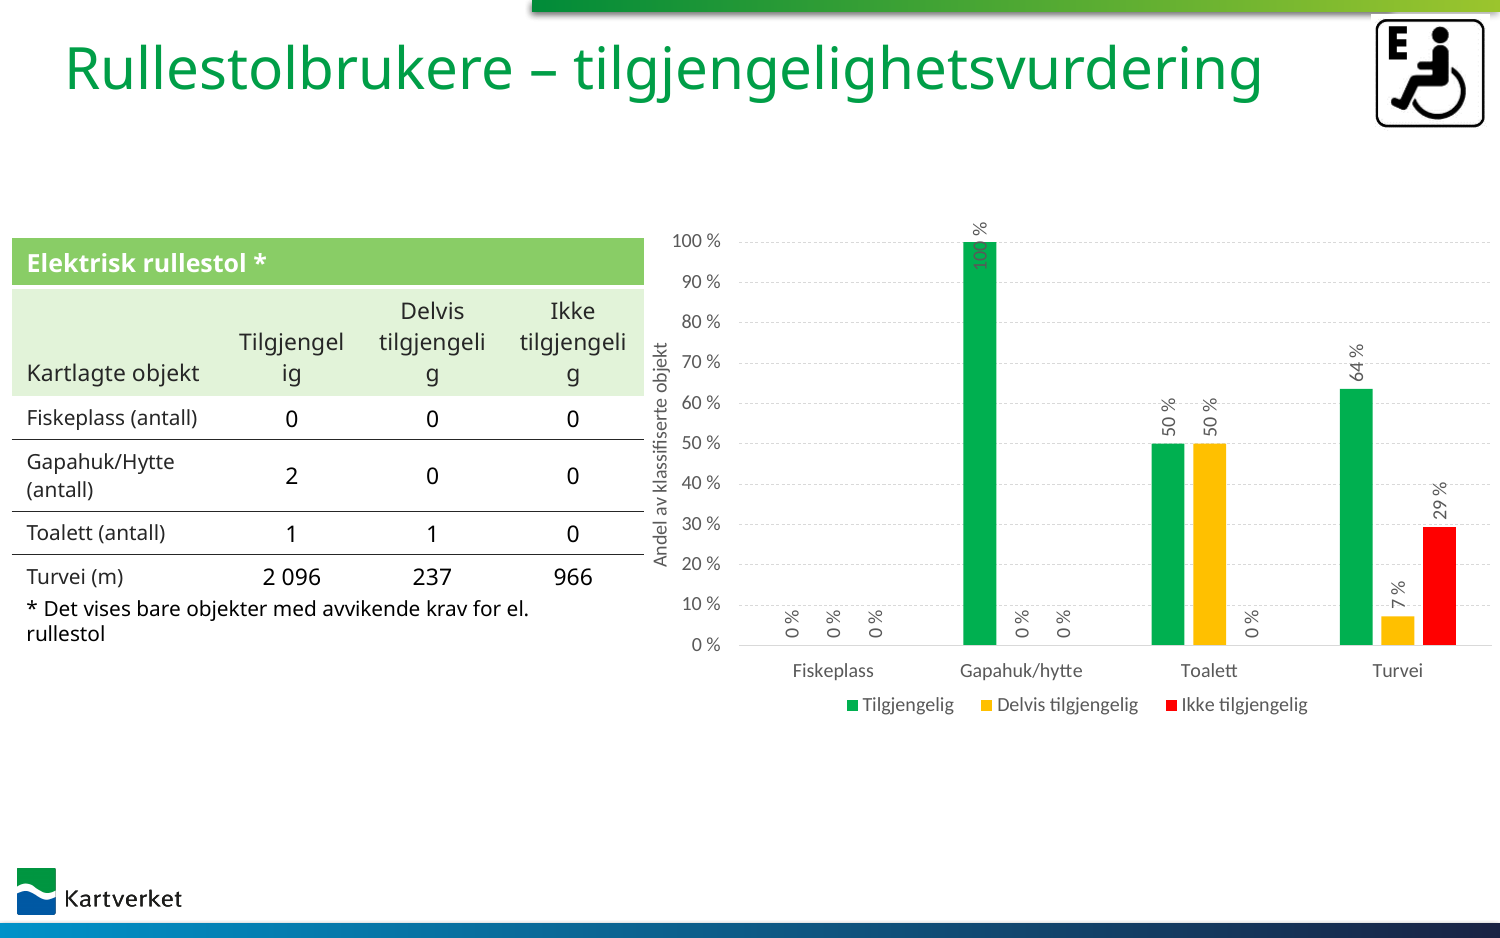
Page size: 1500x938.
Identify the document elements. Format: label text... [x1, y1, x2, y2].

table_cell Toalett (antall) [12, 512, 222, 554]
table_cell 0 [362, 440, 503, 511]
table_cell Fiskeplass (antall) [12, 396, 222, 439]
table_cell 2 [222, 440, 362, 511]
table_header Elektrisk rullestol * [12, 238, 638, 285]
text_box Rullestolbrukere – tilgjengelighetsvurdering [49, 12, 1372, 109]
table_cell 1 [222, 512, 362, 554]
table_cell 0 [222, 396, 362, 439]
table_cell 0 [503, 440, 638, 511]
text_box * Det vises bare objekter med avvikende krav for el. rullestol [11, 588, 597, 653]
table_cell Turvei (m) [12, 555, 222, 588]
picture [643, 218, 1500, 728]
table_cell 1 [362, 512, 503, 554]
table_cell 0 [503, 512, 638, 554]
table_cell Tilgjengelig [222, 289, 362, 396]
table_cell Delvis tilgjengelig [362, 289, 503, 396]
table_cell 0 [503, 396, 638, 439]
table_cell 966 [503, 555, 638, 598]
table_cell 237 [362, 555, 503, 588]
table_cell Ikke tilgjengelig [503, 289, 638, 396]
table_cell 0 [362, 396, 503, 439]
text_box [1371, 13, 1491, 133]
table_cell 2 096 [222, 555, 362, 588]
table_cell Kartlagte objekt [12, 289, 222, 396]
table_cell Gapahuk/Hytte (antall) [12, 440, 222, 511]
